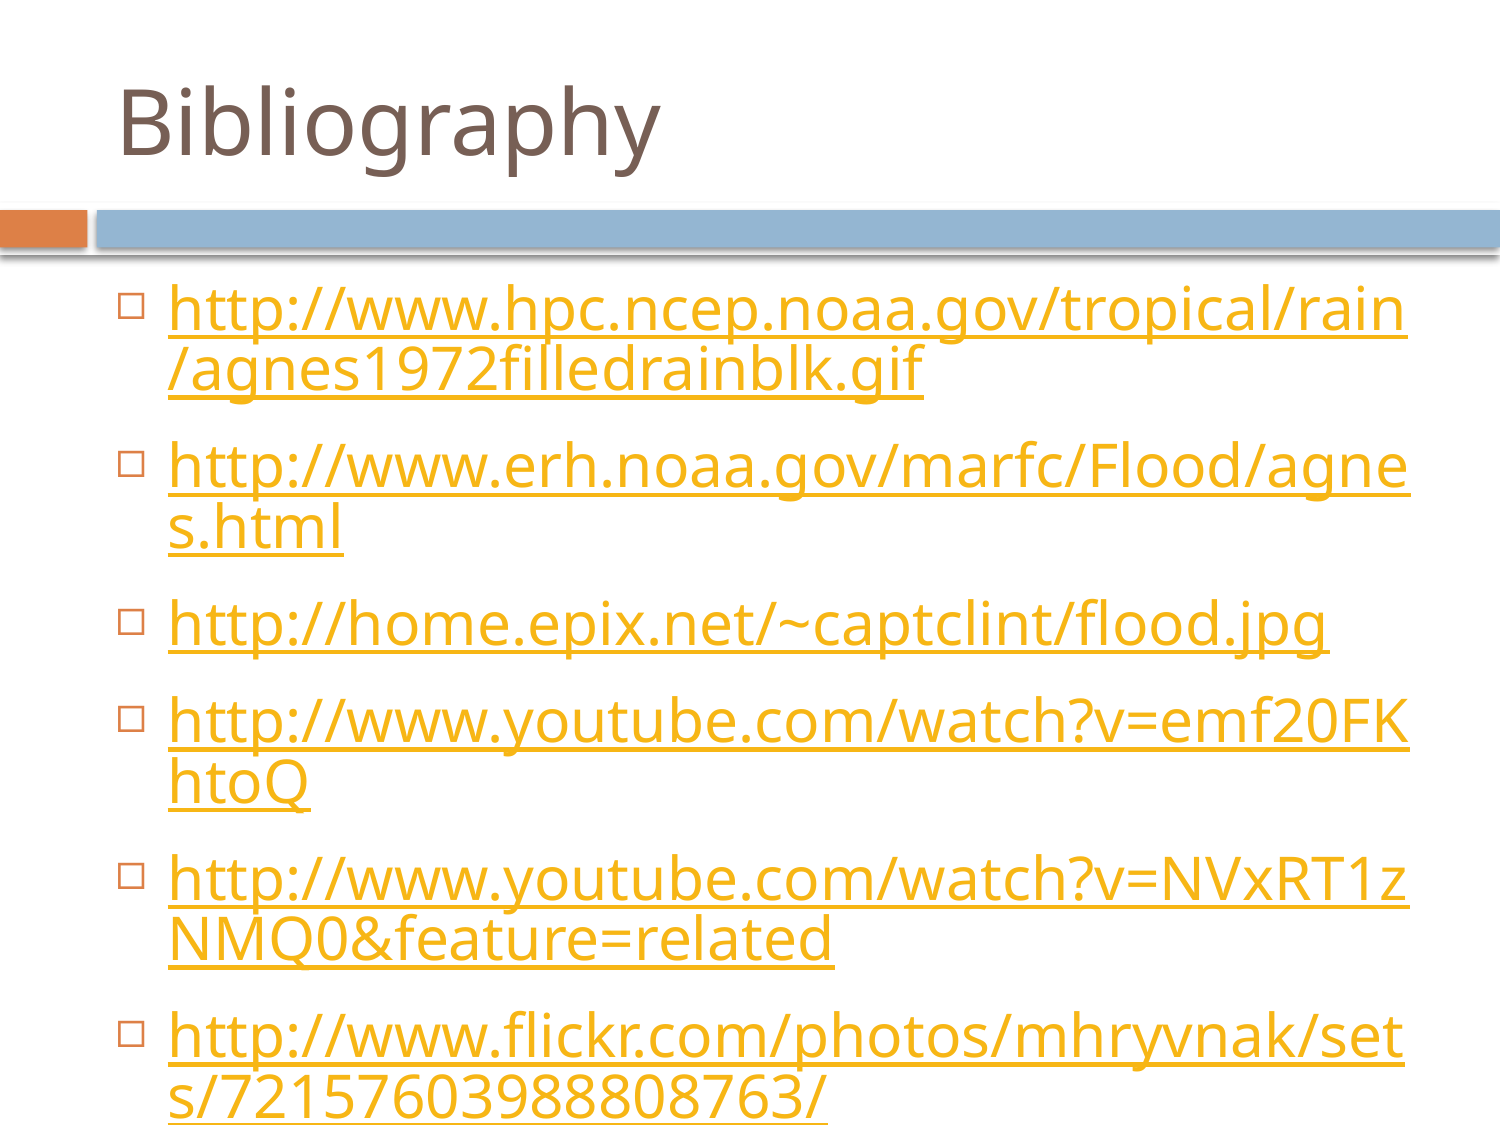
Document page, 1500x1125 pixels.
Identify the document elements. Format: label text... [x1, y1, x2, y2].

list http://www.hpc.ncep.noaa.gov/tropical/rain/agnes1972filledrainblk.gif http://www.erh.noaa.gov/marfc/Flood/agnes.html http://home.epix.net/~captclint/flood.jpg http://www.youtube.com/watch?v=emf20FKhtoQ http://www.youtube.com/watch?v=NVxRT1zNMQ0&feature=related http://www.flickr.com/photos/mhryvnak/sets/72157603988808763/ [100, 262, 1438, 1000]
title Bibliography [100, 37, 1438, 200]
